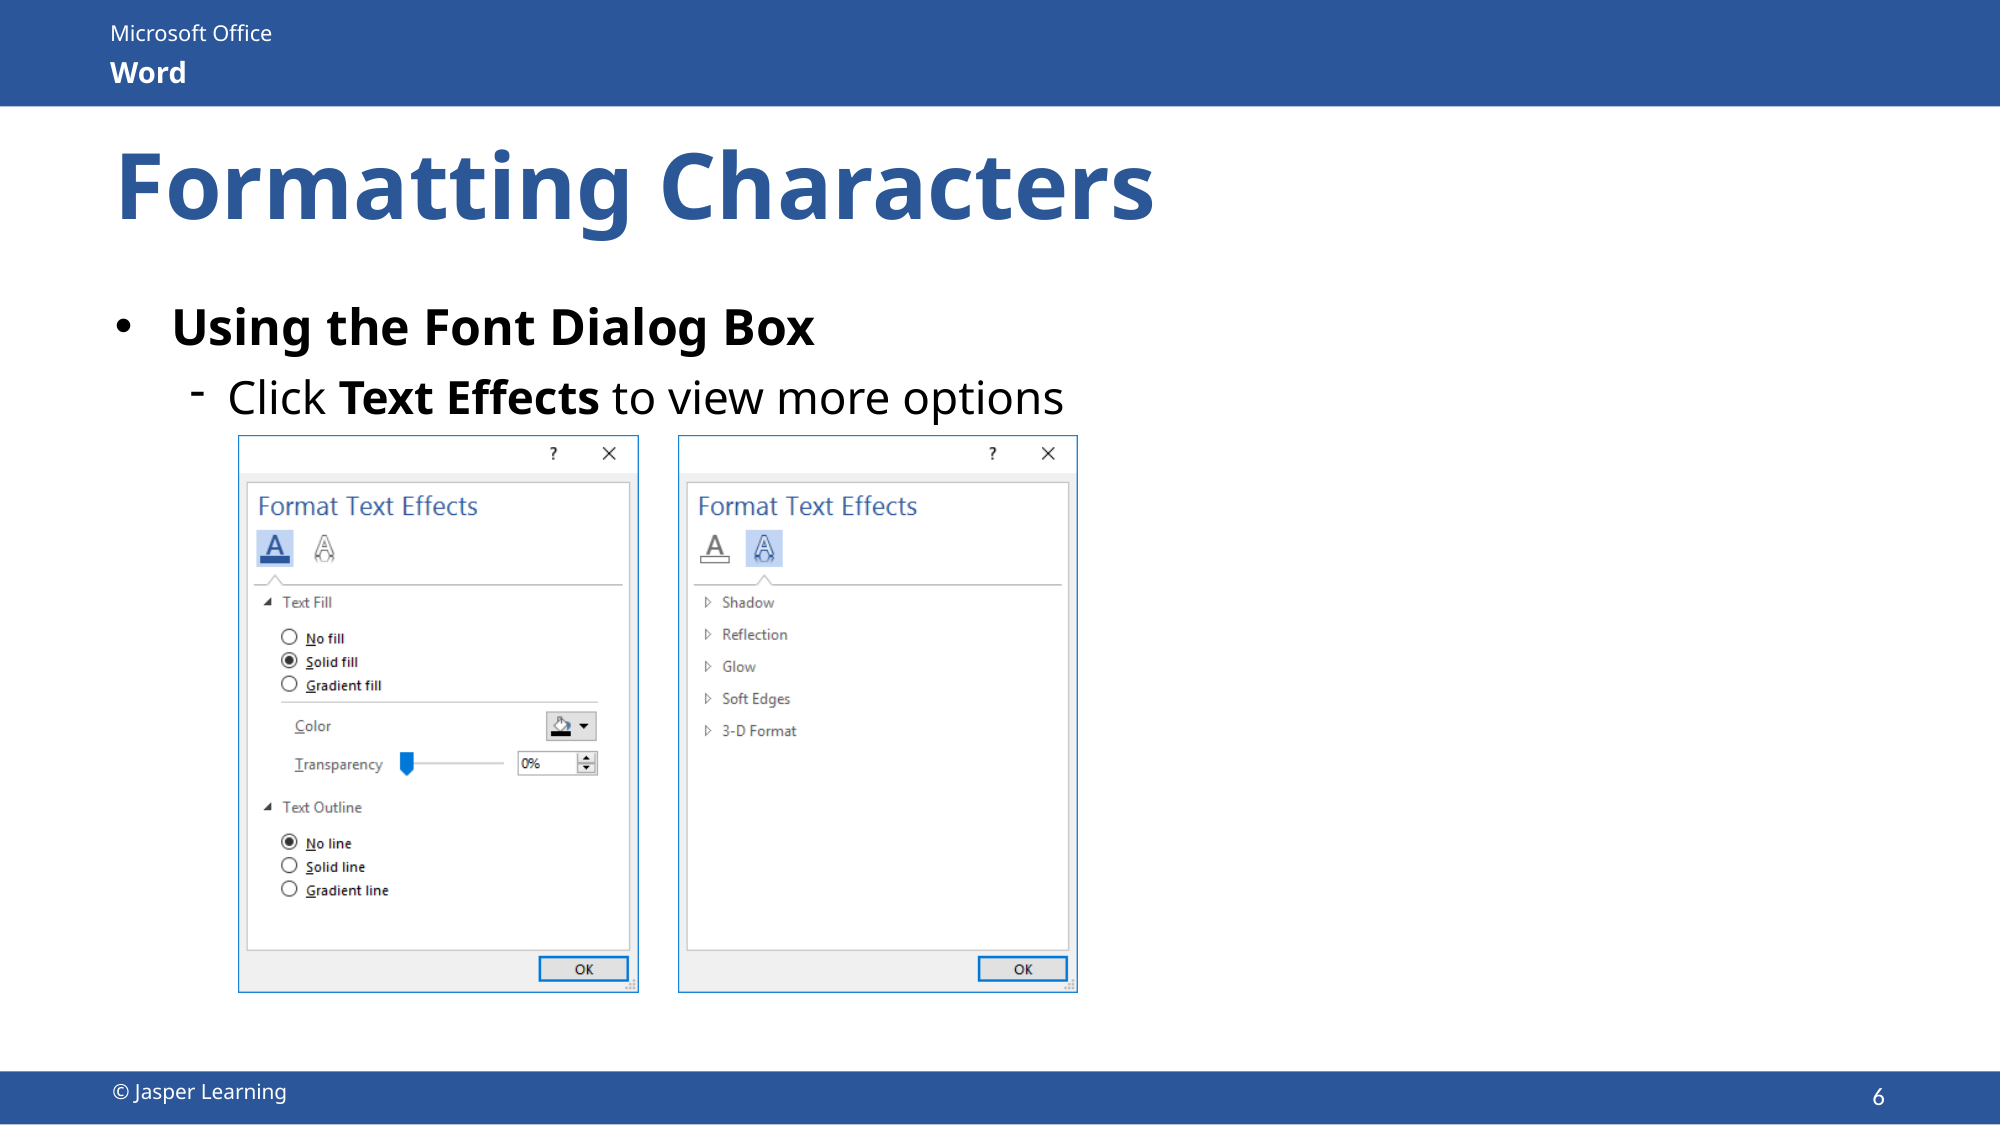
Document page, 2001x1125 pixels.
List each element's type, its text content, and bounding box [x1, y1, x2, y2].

picture [678, 435, 1079, 993]
footer © Jasper Learning [97, 1072, 773, 1114]
picture [238, 435, 639, 993]
list Using the Font Dialog Box Click Text Effects to view more options [99, 283, 1900, 1026]
title Formatting Characters [99, 118, 1866, 248]
slide_number 6 [1433, 1065, 1900, 1125]
